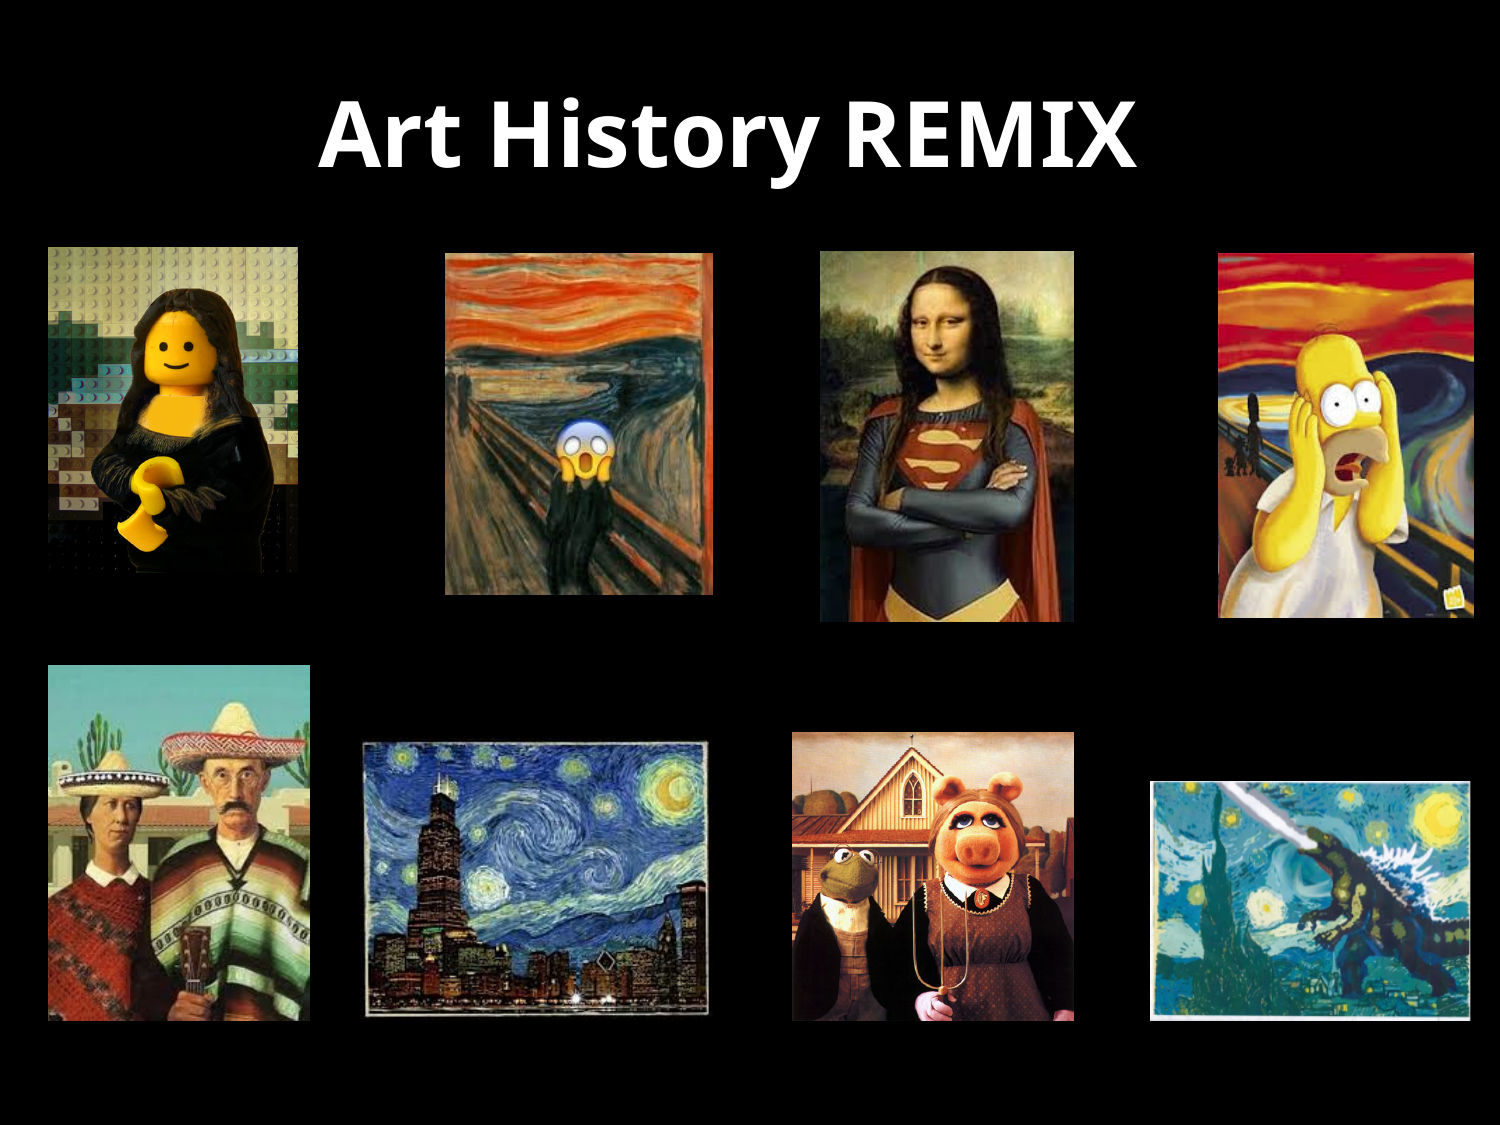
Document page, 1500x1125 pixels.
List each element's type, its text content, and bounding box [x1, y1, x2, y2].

picture [48, 246, 298, 574]
picture [792, 732, 1075, 1022]
title Art History REMIX [90, 10, 1366, 252]
picture [1150, 781, 1474, 1022]
picture [444, 252, 713, 596]
picture [820, 250, 1074, 622]
picture [1217, 252, 1474, 618]
picture [360, 738, 713, 1022]
picture [48, 665, 310, 1022]
